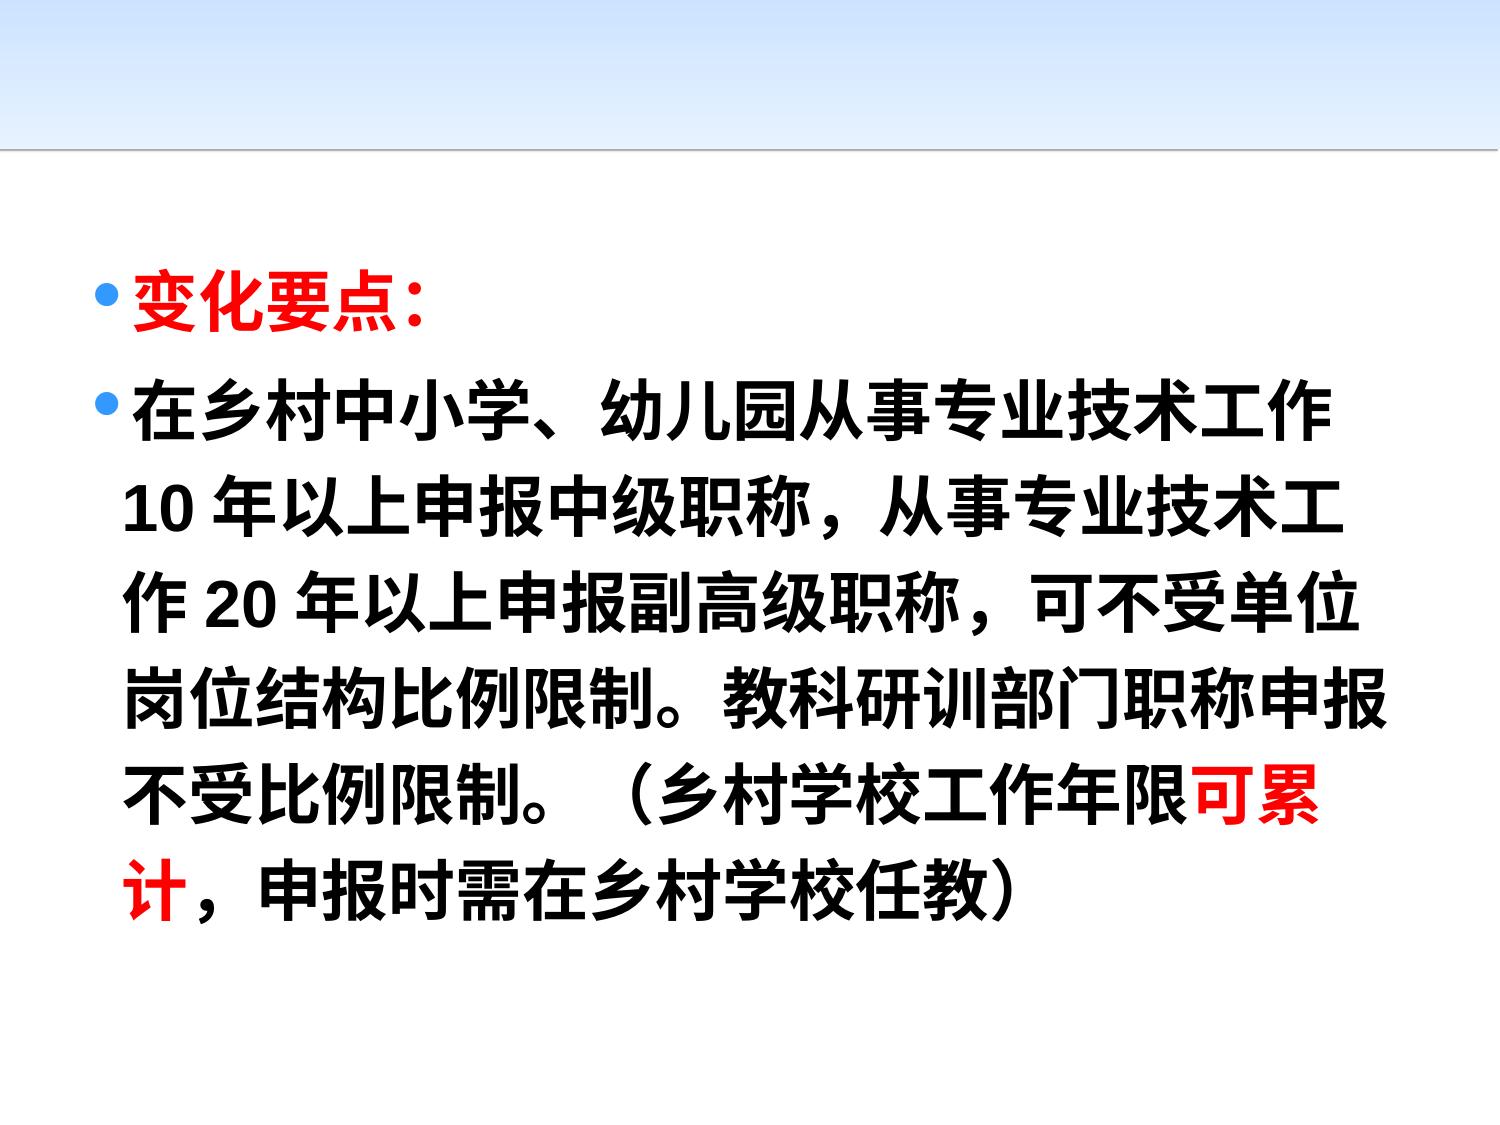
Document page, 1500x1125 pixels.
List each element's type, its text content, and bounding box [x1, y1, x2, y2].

list 变化要点： 在乡村中小学、幼儿园从事专业技术工作10年以上申报中级职称，从事专业技术工作20年以上申报副高级职称，可不受单位岗位结构比例限制。教科研训部门职称申报不受比例限制。（乡村学校工作年限可累计，申报时需在乡村学校任教） [76, 236, 1424, 1048]
